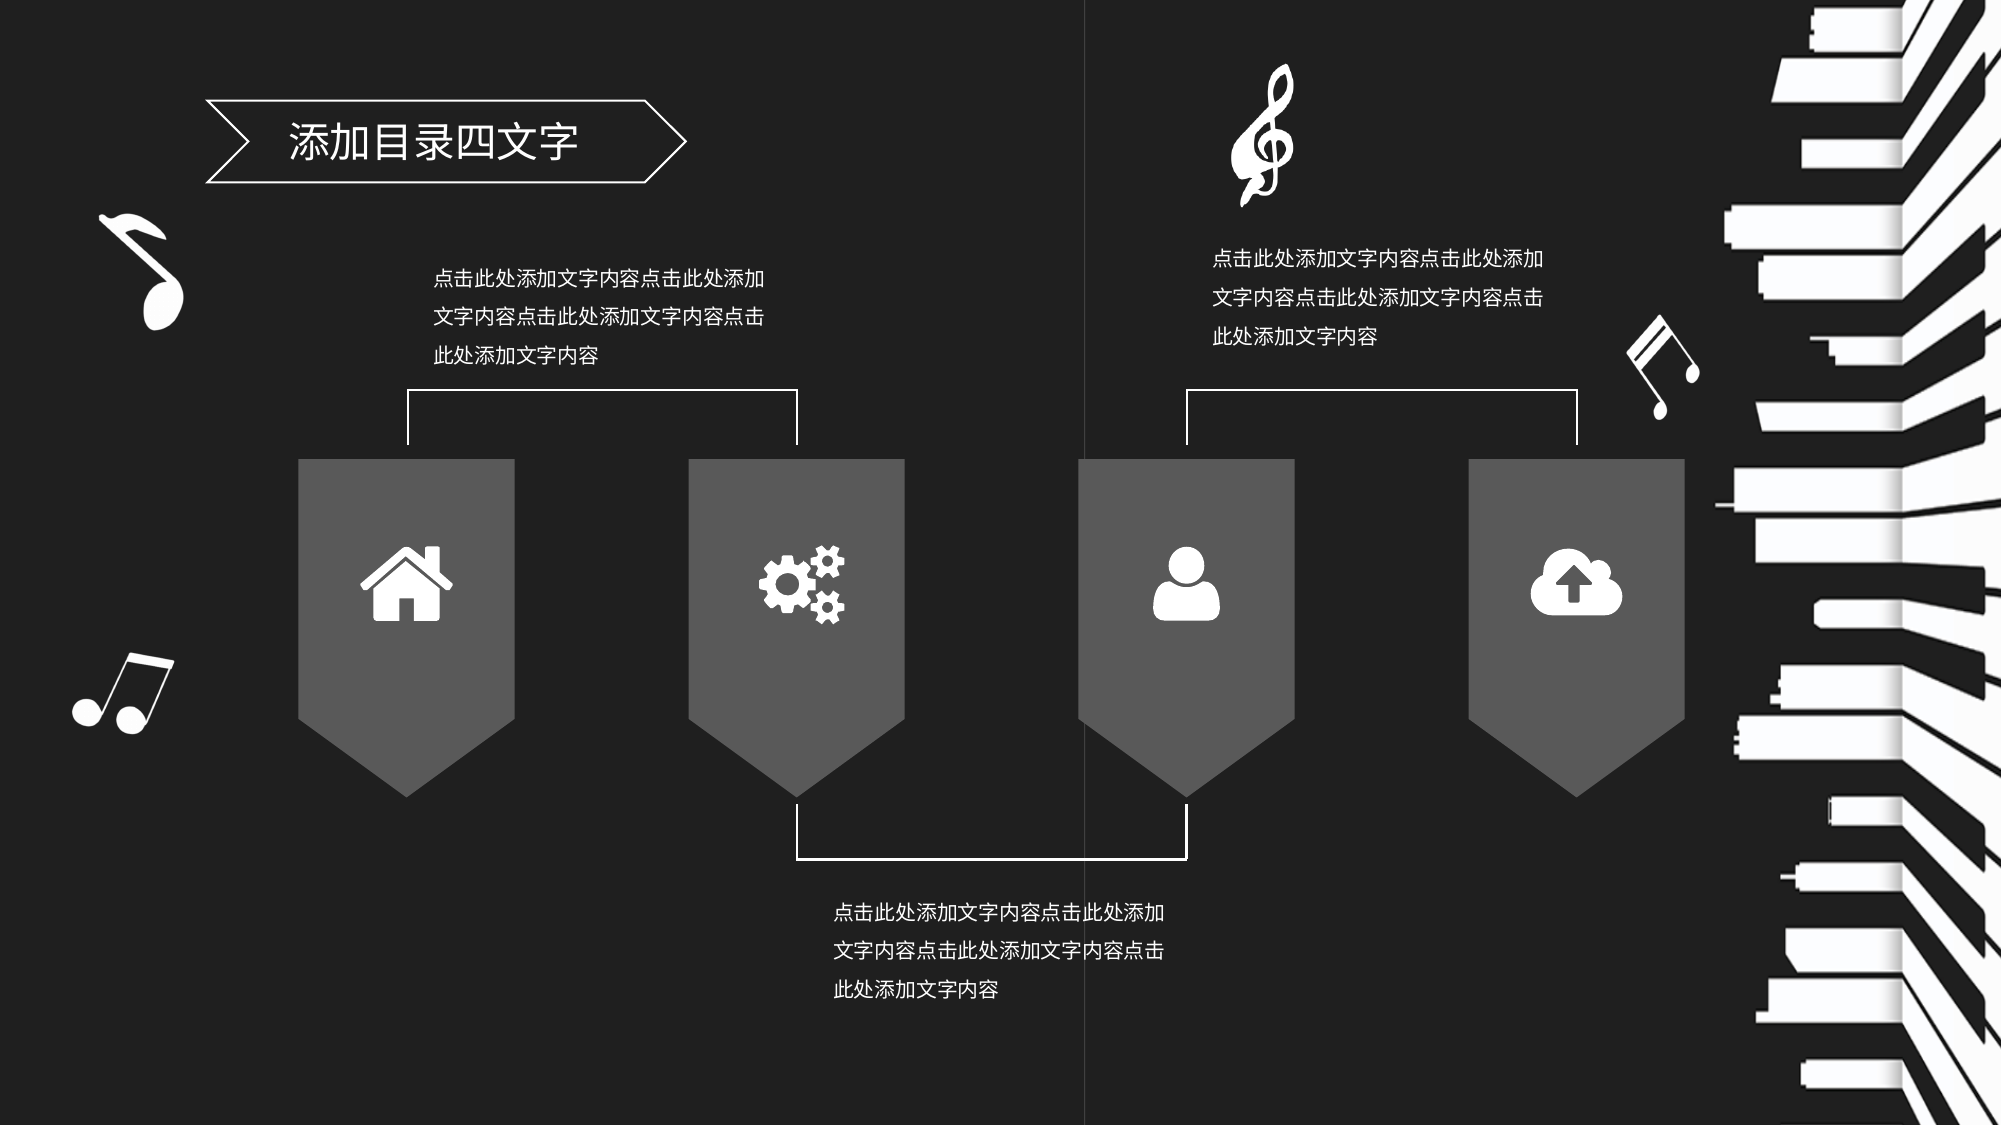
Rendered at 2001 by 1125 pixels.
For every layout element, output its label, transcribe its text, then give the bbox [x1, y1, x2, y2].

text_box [207, 100, 686, 183]
text_box [360, 546, 453, 591]
picture [0, 0, 2001, 1125]
text_box [688, 459, 905, 798]
text_box [298, 459, 515, 798]
text_box 点击此处添加文字内容点击此处添加文字内容点击此处添加文字内容点击此处添加文字内容 [418, 244, 787, 376]
text_box [759, 545, 845, 625]
text_box [373, 561, 440, 621]
text_box 点击此处添加文字内容点击此处添加文字内容点击此处添加文字内容点击此处添加文字内容 [818, 878, 980, 1010]
